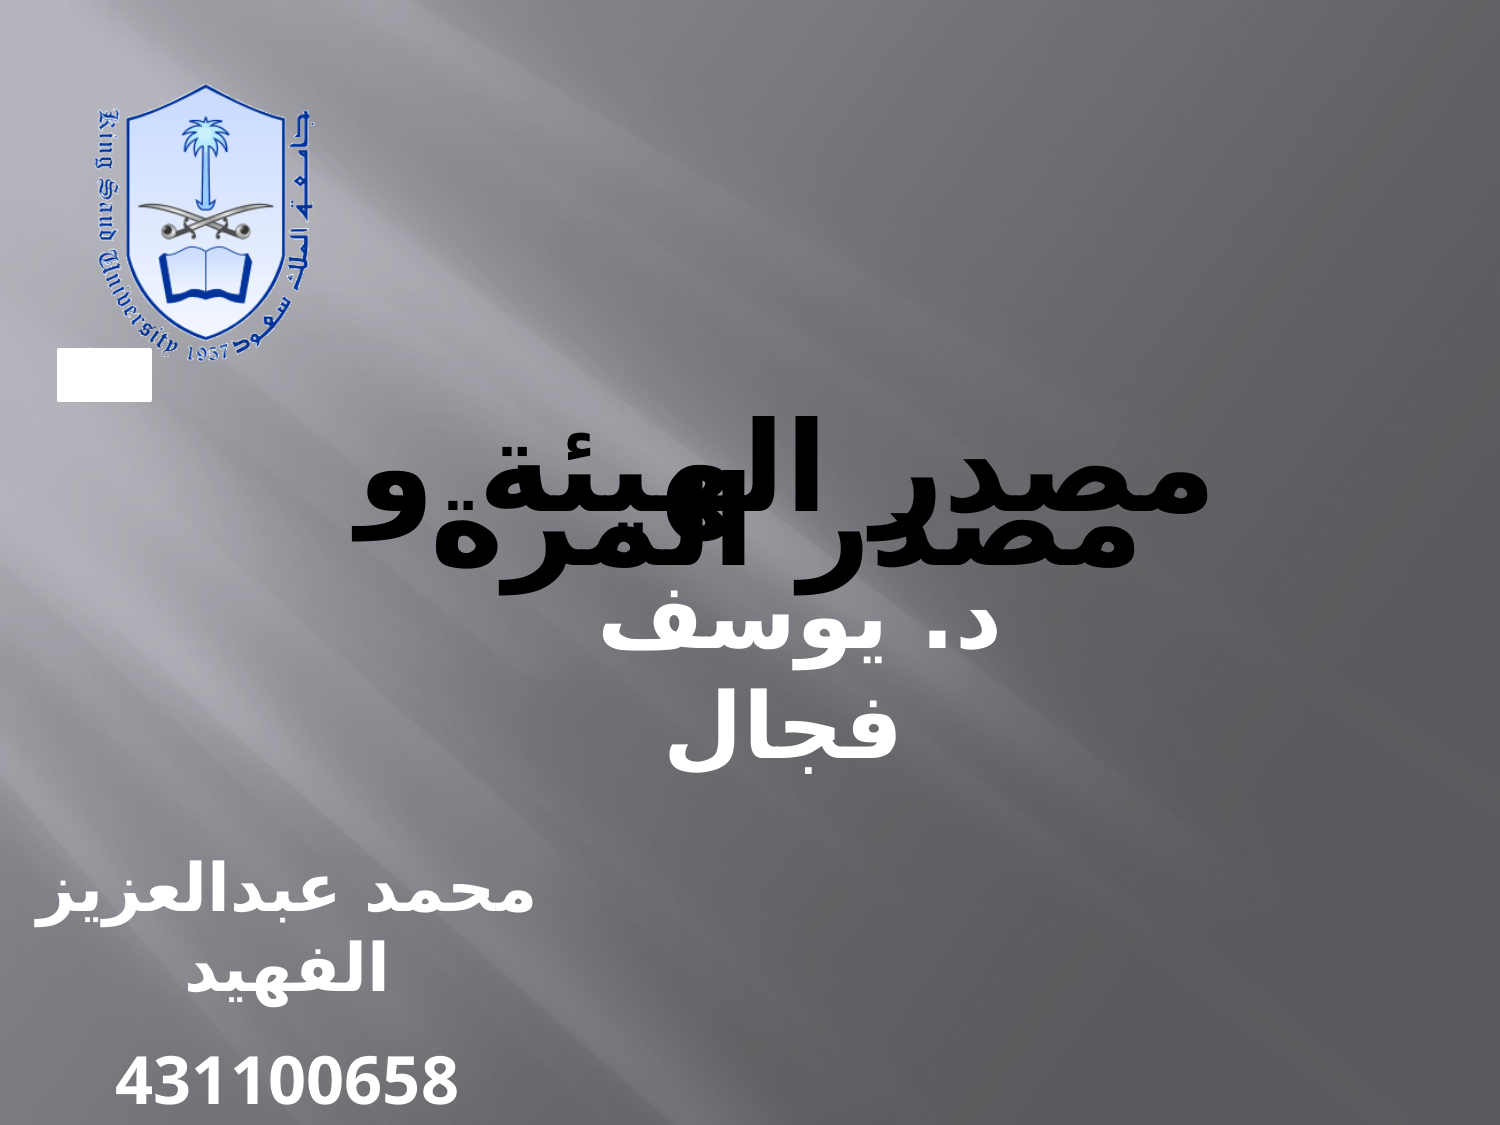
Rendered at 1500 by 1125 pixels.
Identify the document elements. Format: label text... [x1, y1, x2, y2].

text_box د. يوسف فجال [487, 549, 1113, 785]
text_box مصدر الهيئة و مصدر المرة [162, 474, 1413, 598]
text_box محمد عبدالعزيز الفهيد 431100658 [0, 837, 663, 1125]
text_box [58, 74, 328, 401]
